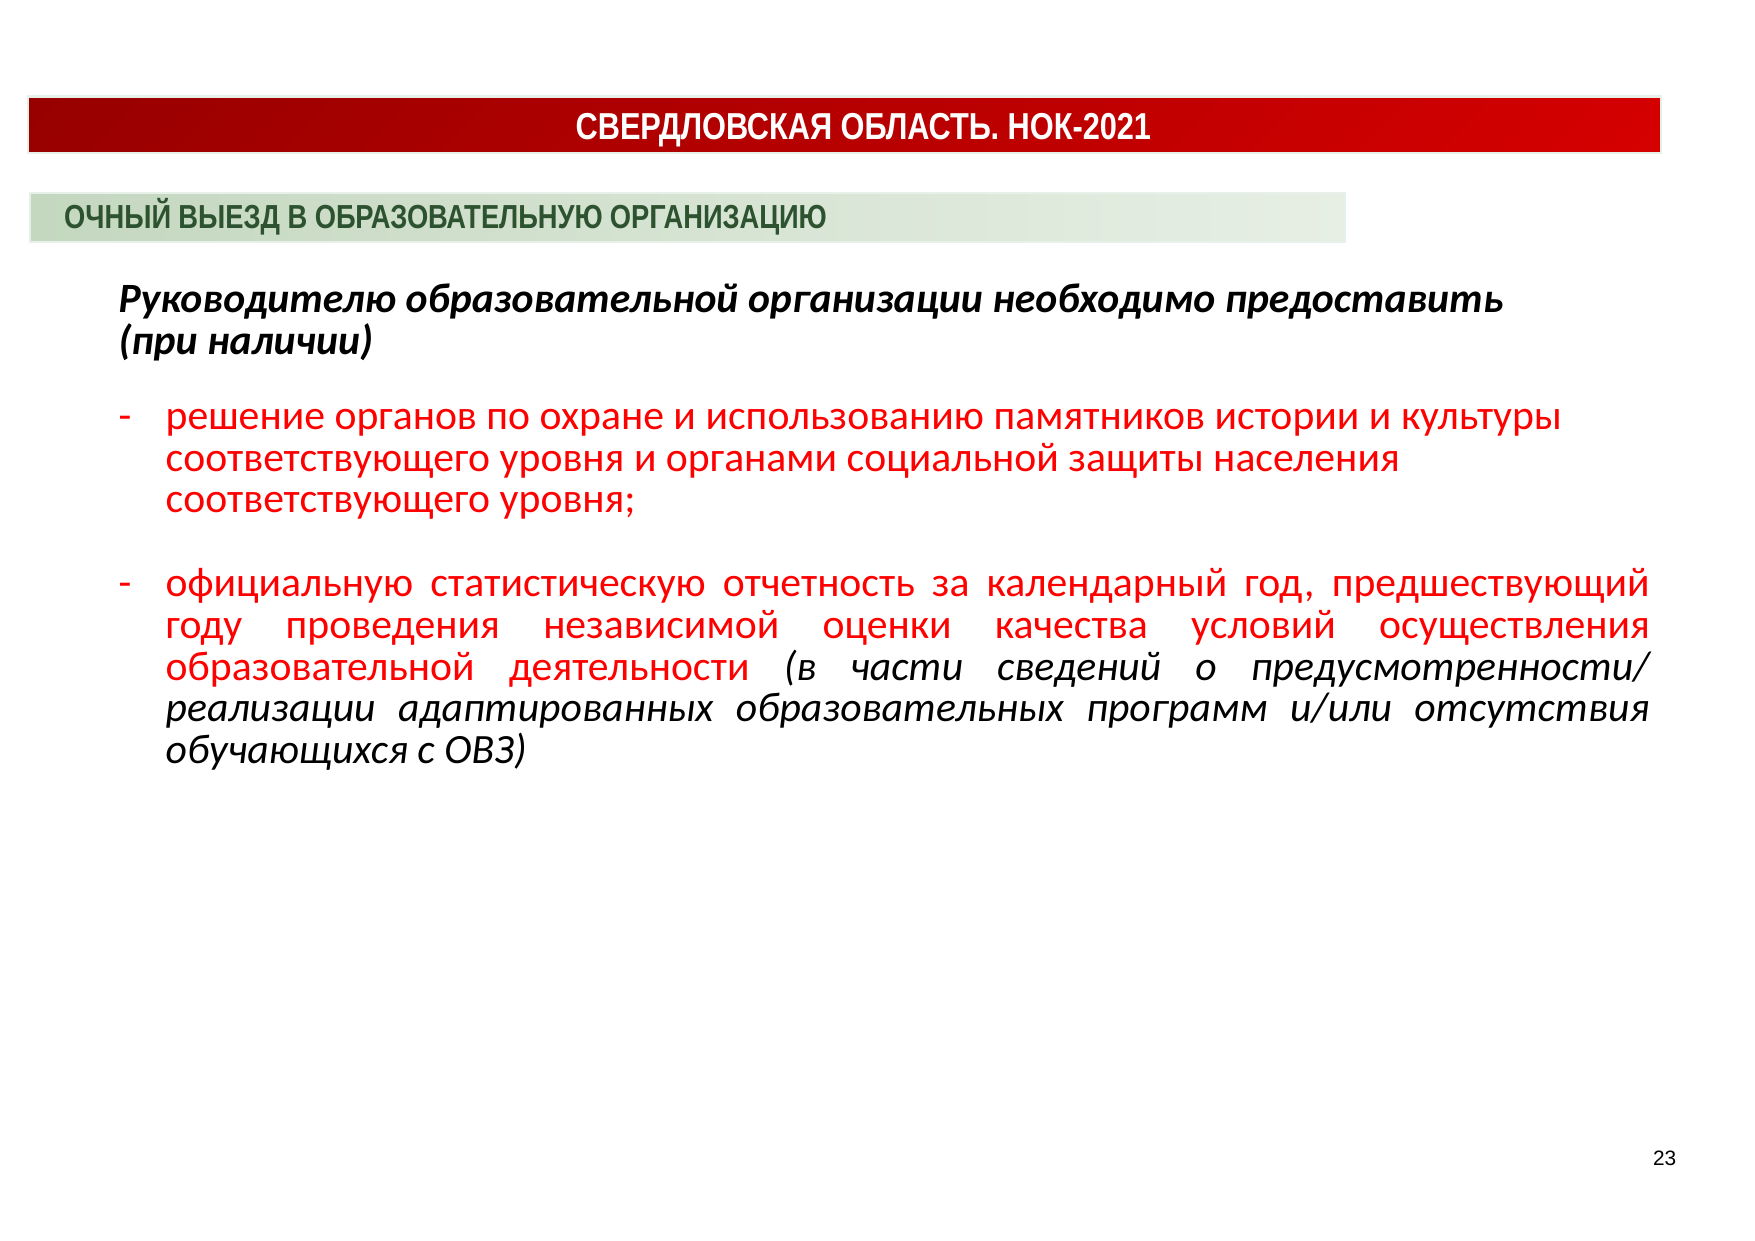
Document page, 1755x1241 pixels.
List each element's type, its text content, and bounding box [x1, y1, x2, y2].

slide_number 23 [1283, 1136, 1694, 1223]
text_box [29, 192, 1346, 243]
table_header Руководителю образовательной организации необходимо предоставить (при наличии) решение органов по охране и использованию памятников истории и культуры соответствующего уровня и органами социальной защиты населения соответствующего уровня; официальную статистическую отчетность за календарный год, предшествующий году проведения независимой оценки качества условий осуществления образовательной деятельности (в части сведений о предусмотренности/ реализации адаптированных образовательных программ и/или отсутствия обучающихся с ОВЗ) [107, 281, 1661, 856]
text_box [27, 96, 1662, 154]
